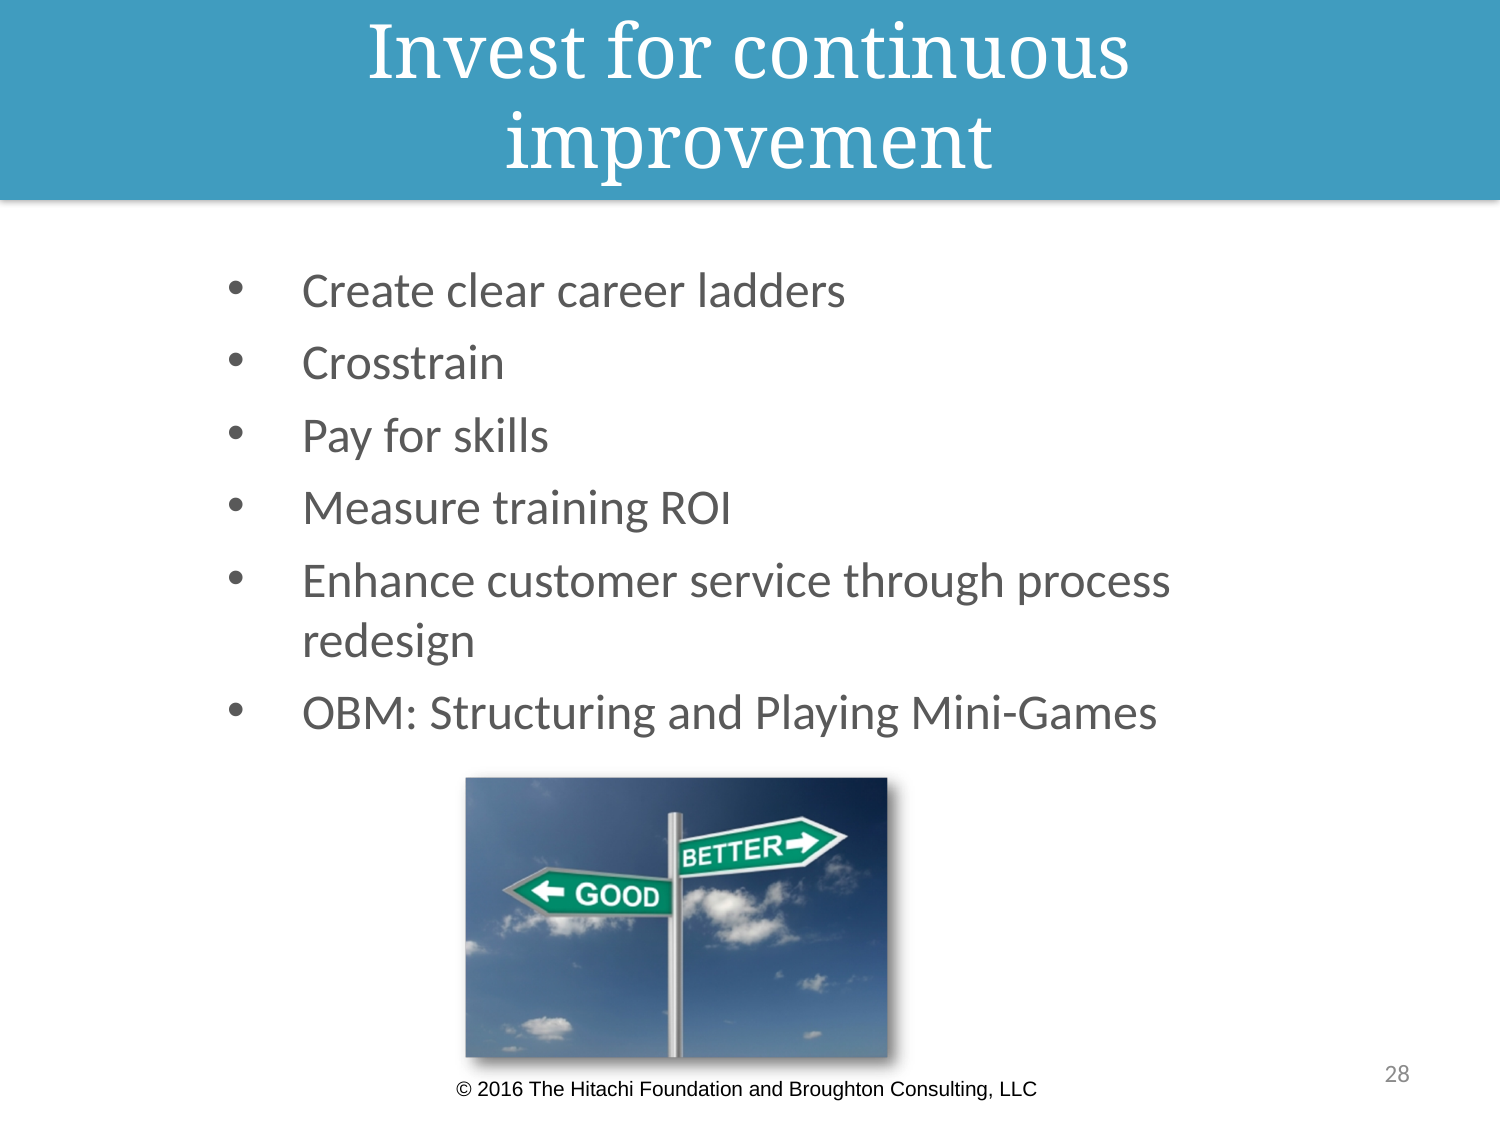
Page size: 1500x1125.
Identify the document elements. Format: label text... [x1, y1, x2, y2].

footer © 2016 The Hitachi Foundation and Broughton Consulting, LLC [399, 1067, 1100, 1100]
title Invest for continuous improvement [112, 24, 1388, 163]
text_box Create clear career ladders Crosstrain Pay for skills Measure training ROI Enhance customer service through process redesign OBM: Structuring and Playing Mini-Games [137, 249, 1350, 747]
picture [449, 762, 918, 1088]
slide_number 28 [1074, 1042, 1425, 1103]
